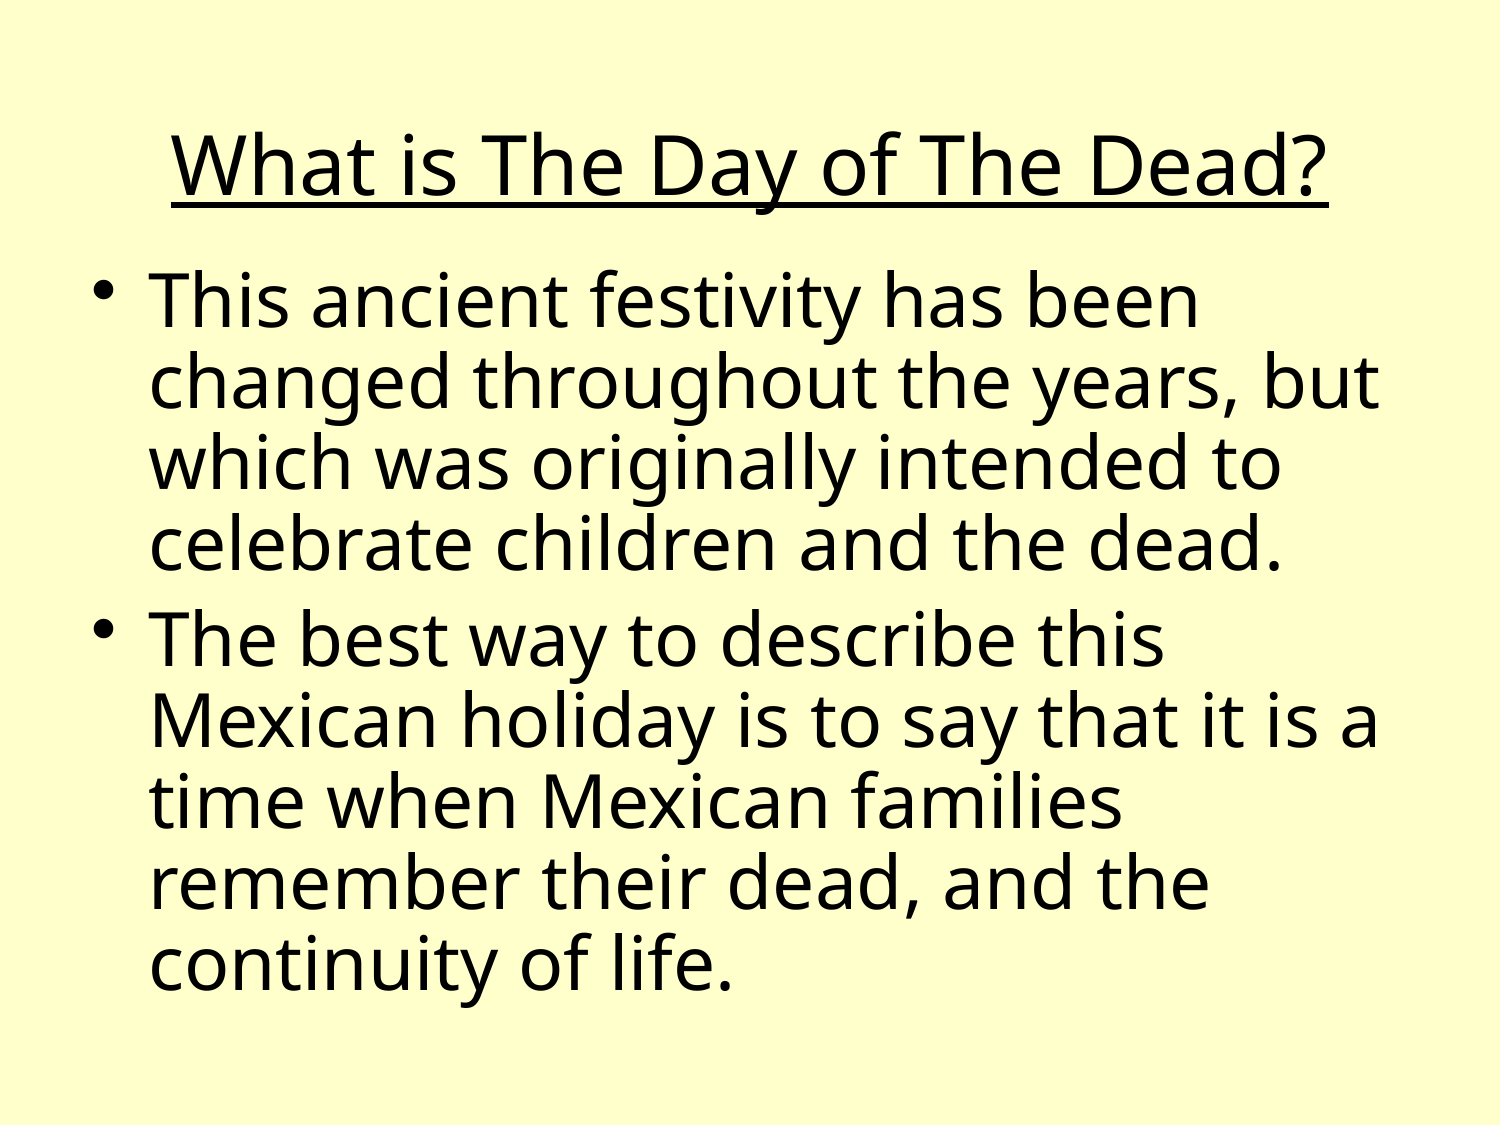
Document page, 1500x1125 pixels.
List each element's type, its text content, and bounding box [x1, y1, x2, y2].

list This ancient festivity has been changed throughout the years, but which was originally intended to celebrate children and the dead. The best way to describe this Mexican holiday is to say that it is a time when Mexican families remember their dead, and the continuity of life. [76, 255, 1428, 882]
title What is The Day of The Dead? [74, 44, 1426, 280]
